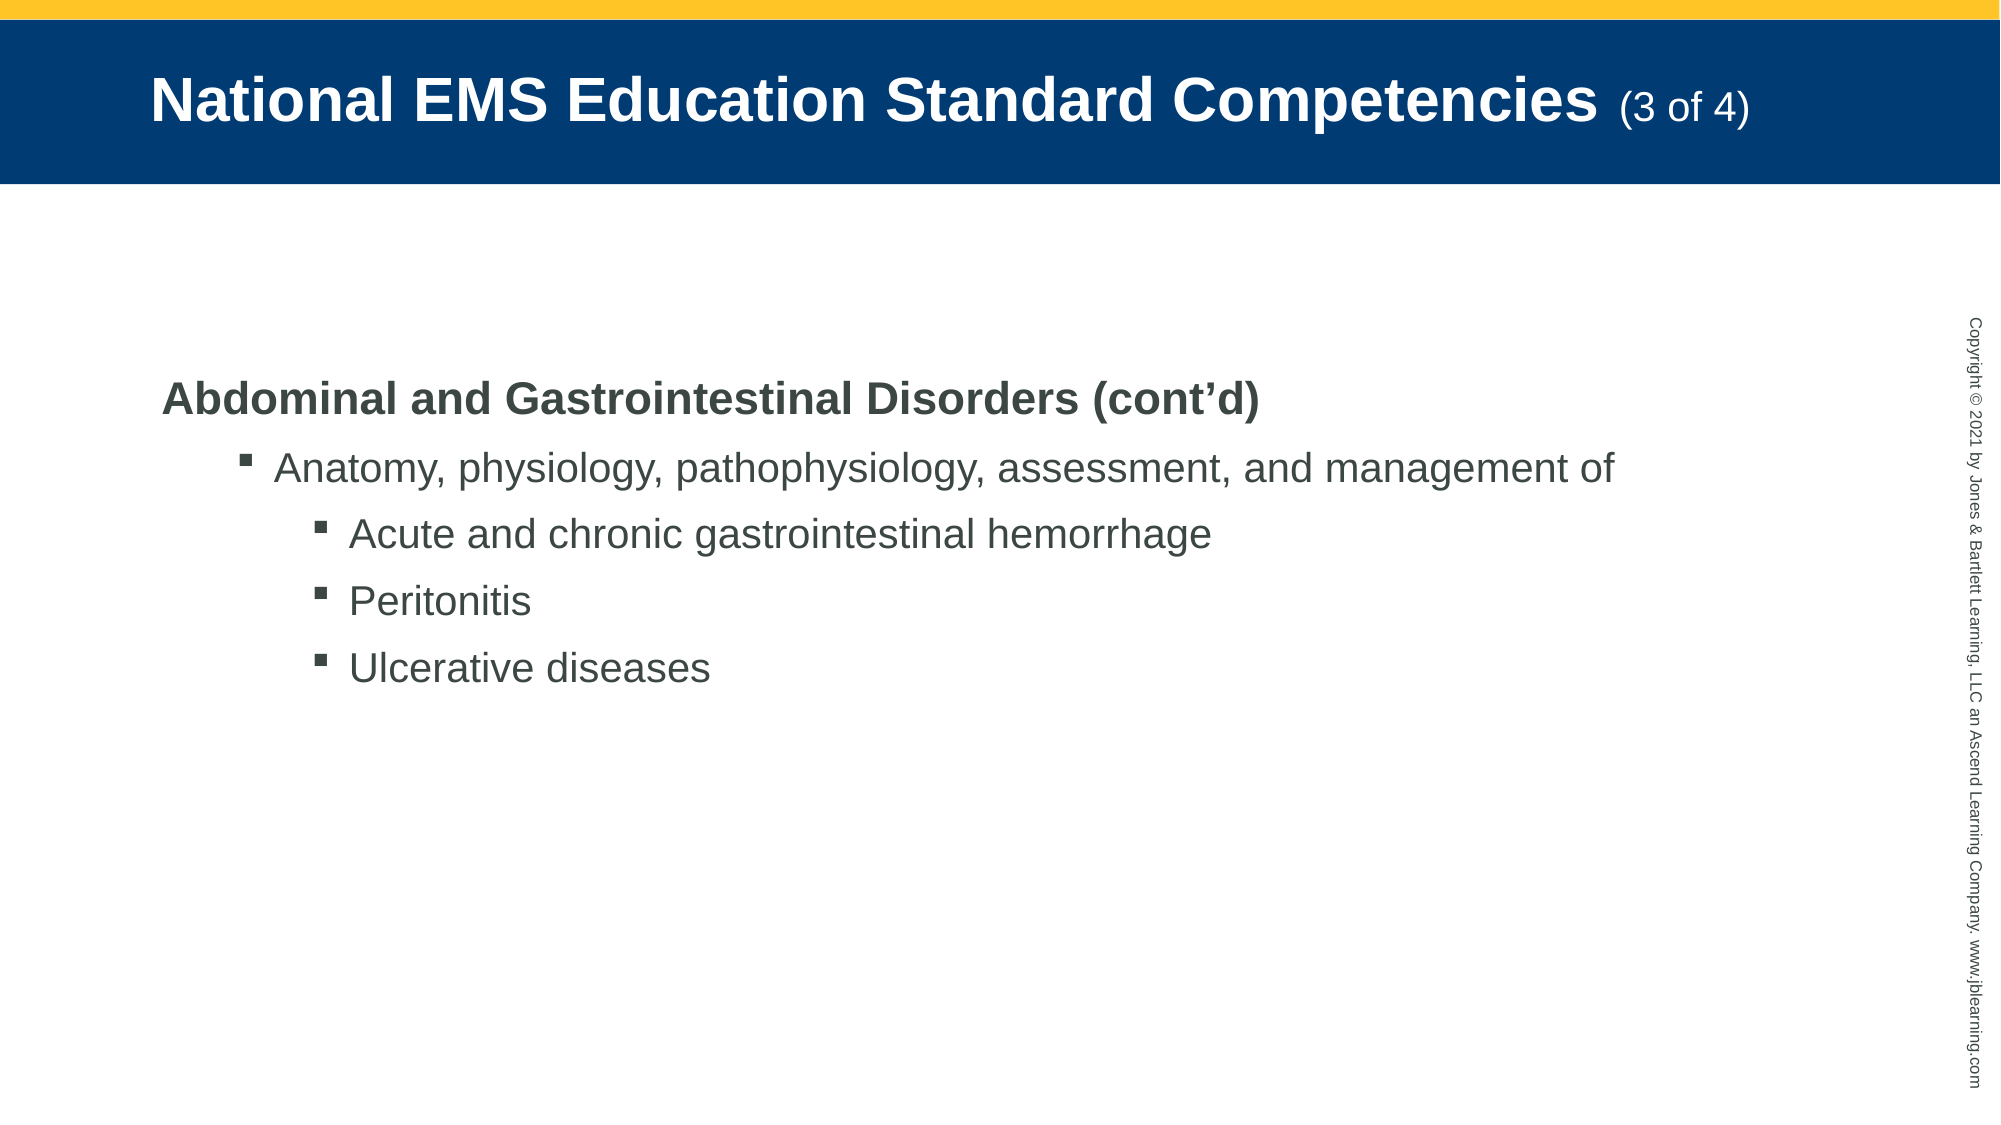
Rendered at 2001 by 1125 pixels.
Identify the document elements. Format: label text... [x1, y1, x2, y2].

title National EMS Education Standard Competencies (3 of 4) [0, 20, 2000, 185]
list Abdominal and Gastrointestinal Disorders (cont’d) Anatomy, physiology, pathophysiology, assessment, and management of Acute and chronic gastrointestinal hemorrhage Peritonitis Ulcerative diseases [146, 361, 1859, 1016]
